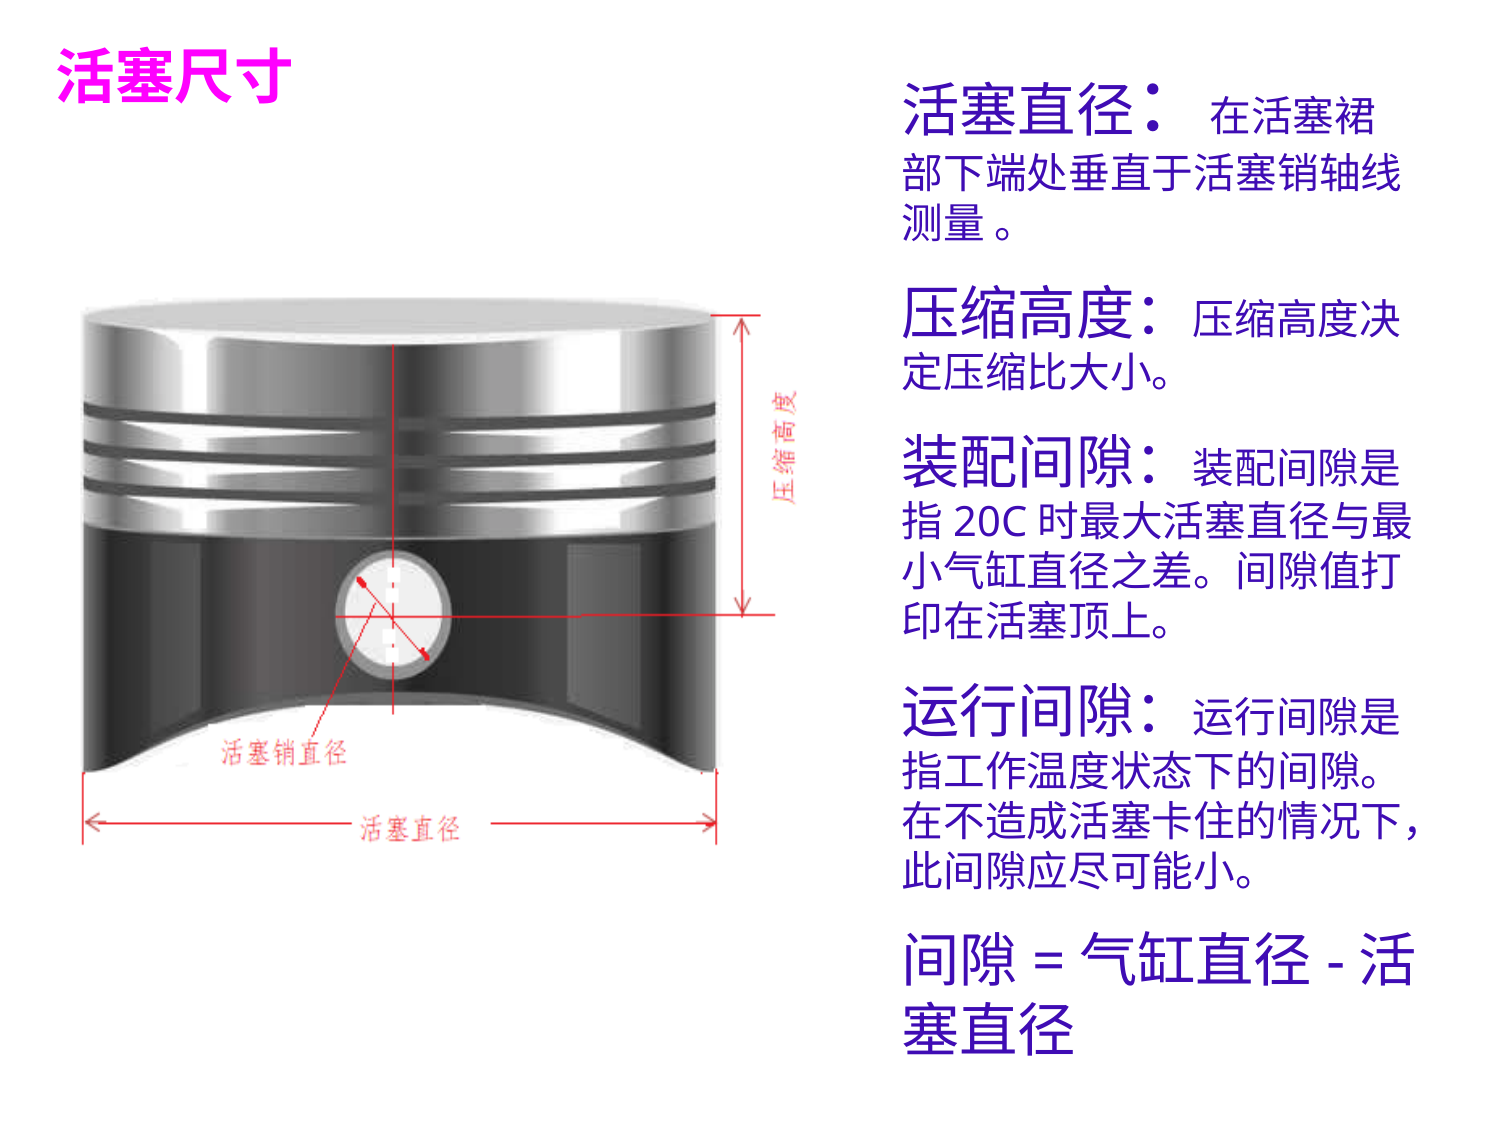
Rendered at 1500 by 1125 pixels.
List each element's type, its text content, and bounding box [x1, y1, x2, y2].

title 活塞尺寸 [17, 30, 1293, 119]
text_box 活塞直径：在活塞裙部下端处垂直于活塞销轴线测量 。 压缩高度：压缩高度决定压缩比大小。 装配间隙：装配间隙是指20C时最大活塞直径与最小气缸直径之差。间隙值打印在活塞顶上。 运行间隙：运行间隙是指工作温度状态下的间隙。在不造成活塞卡住的情况下，此间隙应尽可能小。 间隙=气缸直径-活塞直径 [886, 49, 1432, 1071]
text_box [49, 233, 853, 942]
